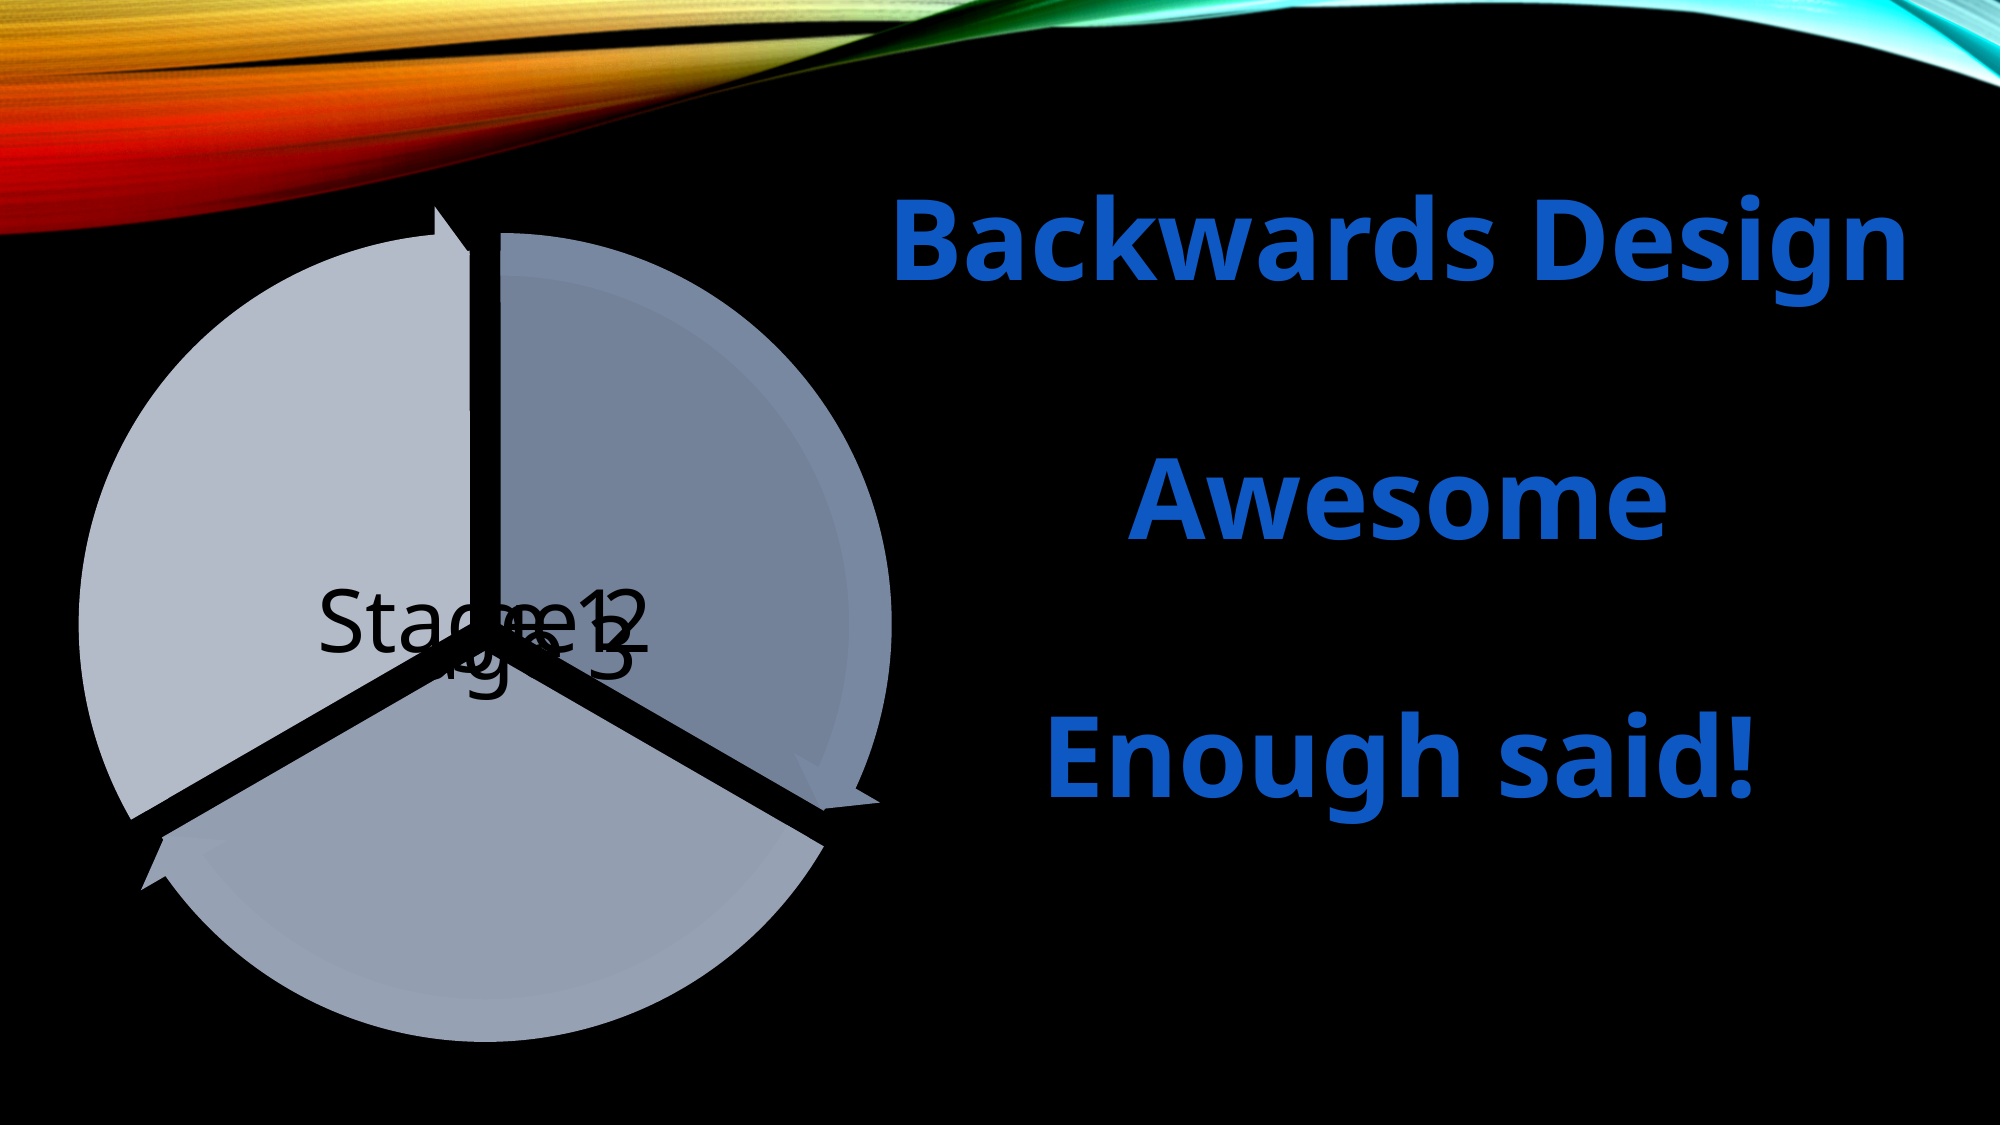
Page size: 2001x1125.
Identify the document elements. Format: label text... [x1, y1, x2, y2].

picture [0, 0, 2000, 237]
text_box Awesome [1153, 419, 1687, 570]
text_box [0, 192, 1153, 1083]
text_box Backwards Design [872, 160, 1928, 311]
text_box Enough said! [1153, 678, 1774, 828]
